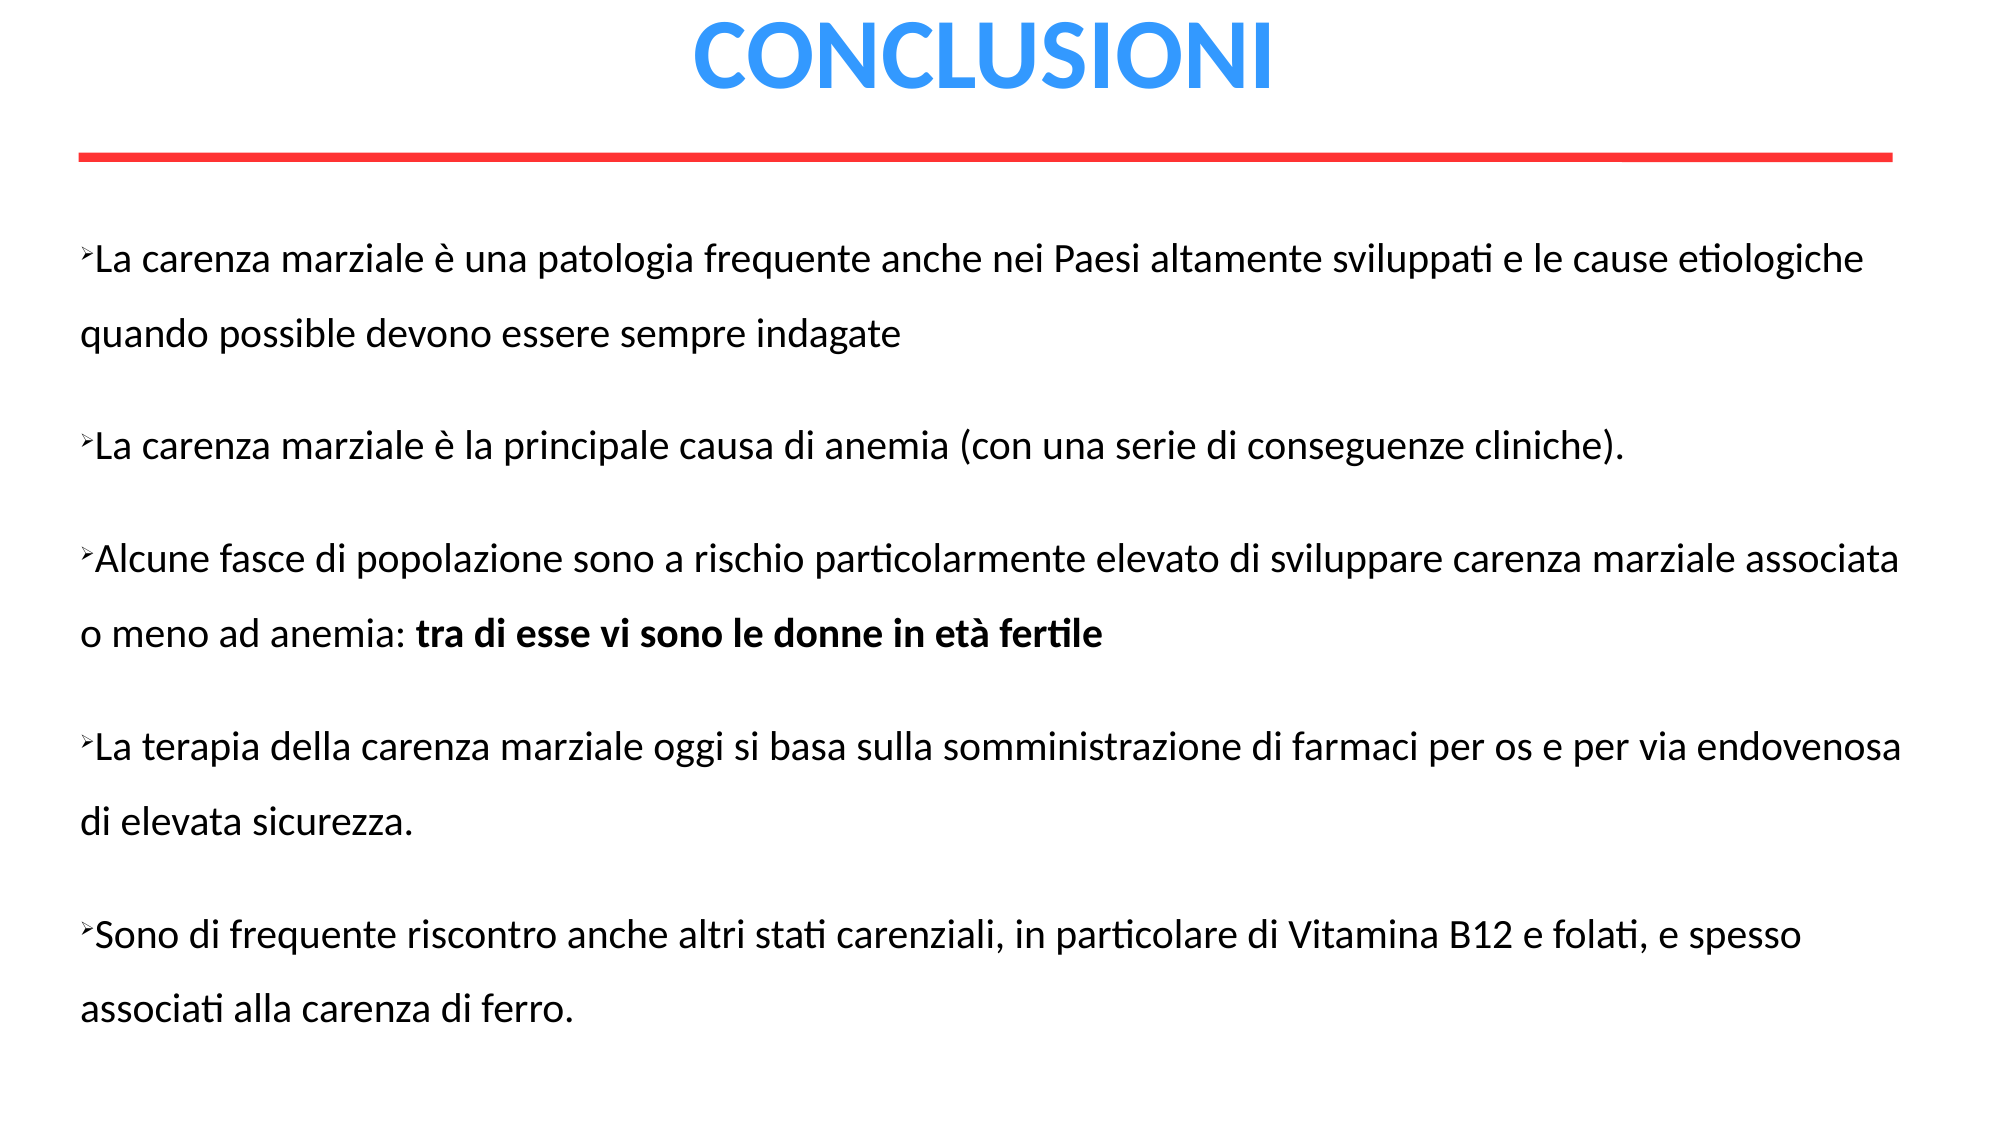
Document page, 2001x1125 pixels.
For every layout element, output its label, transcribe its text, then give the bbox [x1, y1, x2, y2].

title CONCLUSIONI [85, 158, 1886, 167]
list La carenza marziale è una patologia frequente anche nei Paesi altamente sviluppati e le cause etiologiche quando possible devono essere sempre indagate La carenza marziale è la principale causa di anemia (con una serie di conseguenze cliniche). Alcune fasce di popolazione sono a rischio particolarmente elevato di sviluppare carenza marziale associata o meno ad anemia: tra di esse vi sono le donne in età fertile La terapia della carenza marziale oggi si basa sulla somministrazione di farmaci per os e per via endovenosa di elevata sicurezza. Sono di frequente riscontro anche altri stati carenziali, in particolare di Vitamina B12 e folati, e spesso associati alla carenza di ferro. [66, 167, 1929, 1070]
title CONCLUSIONI [85, 0, 1886, 157]
